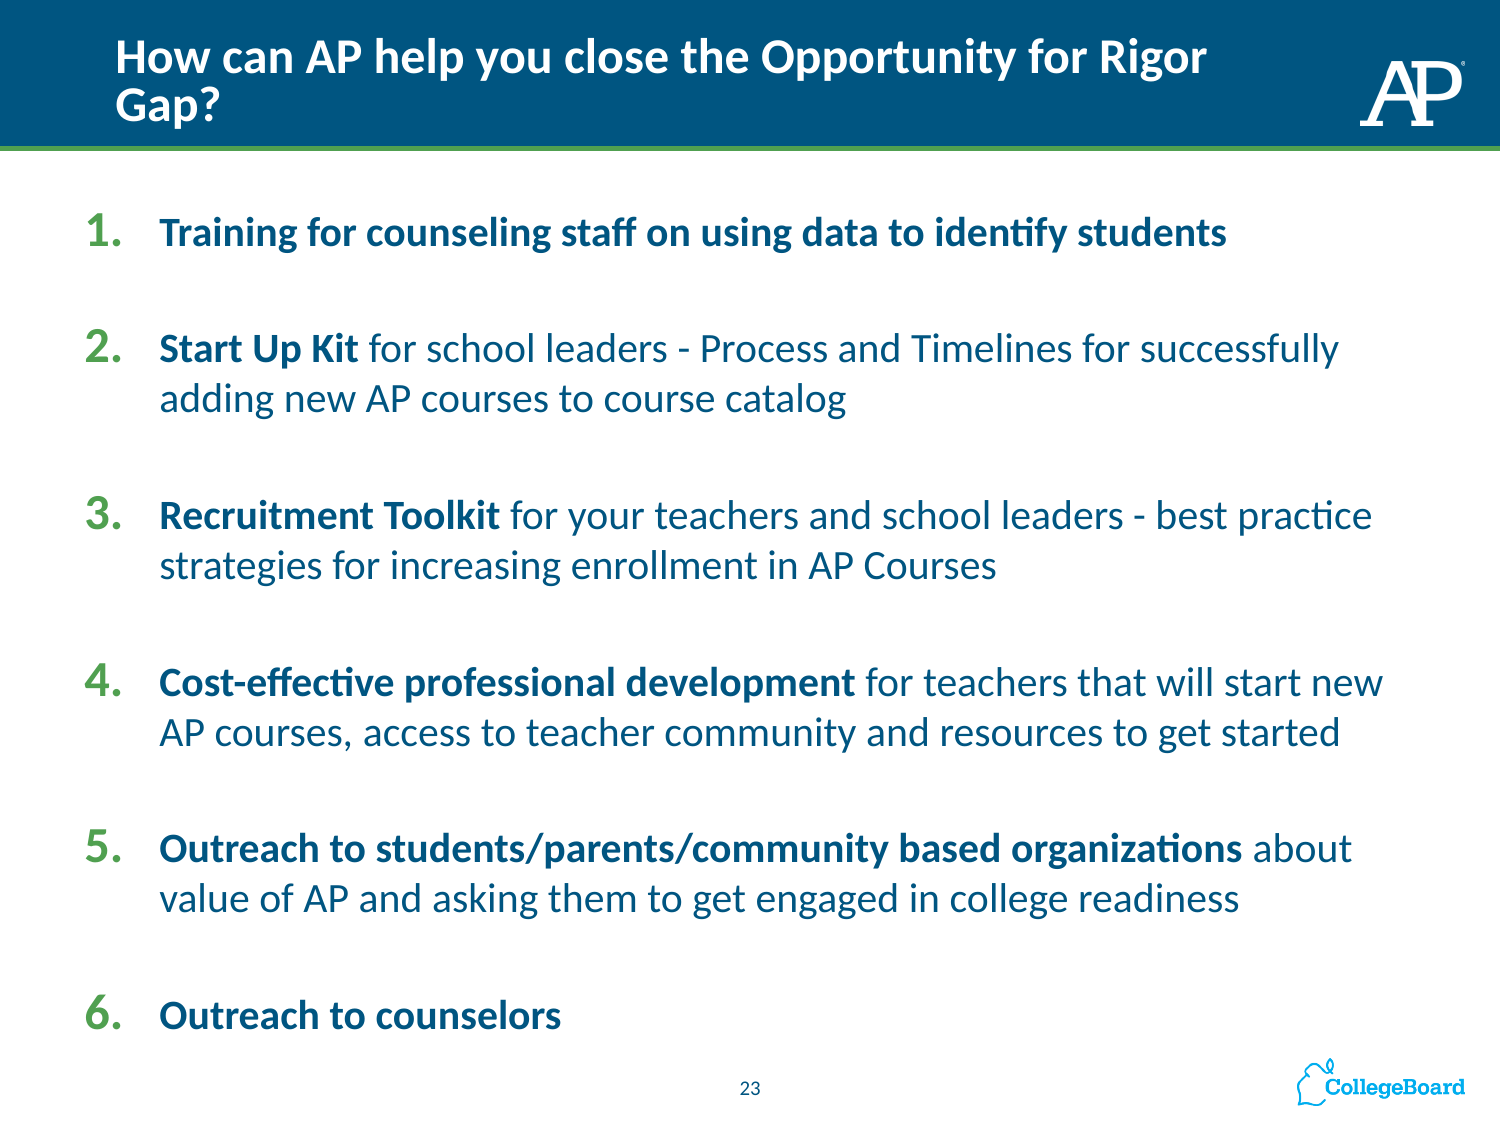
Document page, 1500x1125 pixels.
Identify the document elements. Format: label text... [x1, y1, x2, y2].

title How can AP help you close the Opportunity for Rigor Gap? [100, 21, 1298, 140]
picture [1300, 1058, 1465, 1106]
slide_number 23 [711, 1060, 789, 1100]
picture [1297, 1058, 1328, 1081]
list Training for counseling staff on using data to identify students Start Up Kit for school leaders - Process and Timelines for successfully adding new AP courses to course catalog Recruitment Toolkit for your teachers and school leaders - best practice strategies for increasing enrollment in AP Courses Cost-effective professional development for teachers that will start new AP courses, access to teacher community and resources to get started Outreach to students/parents/community based organizations about value of AP and asking them to get engaged in college readiness Outreach to counselors [69, 196, 1407, 1054]
